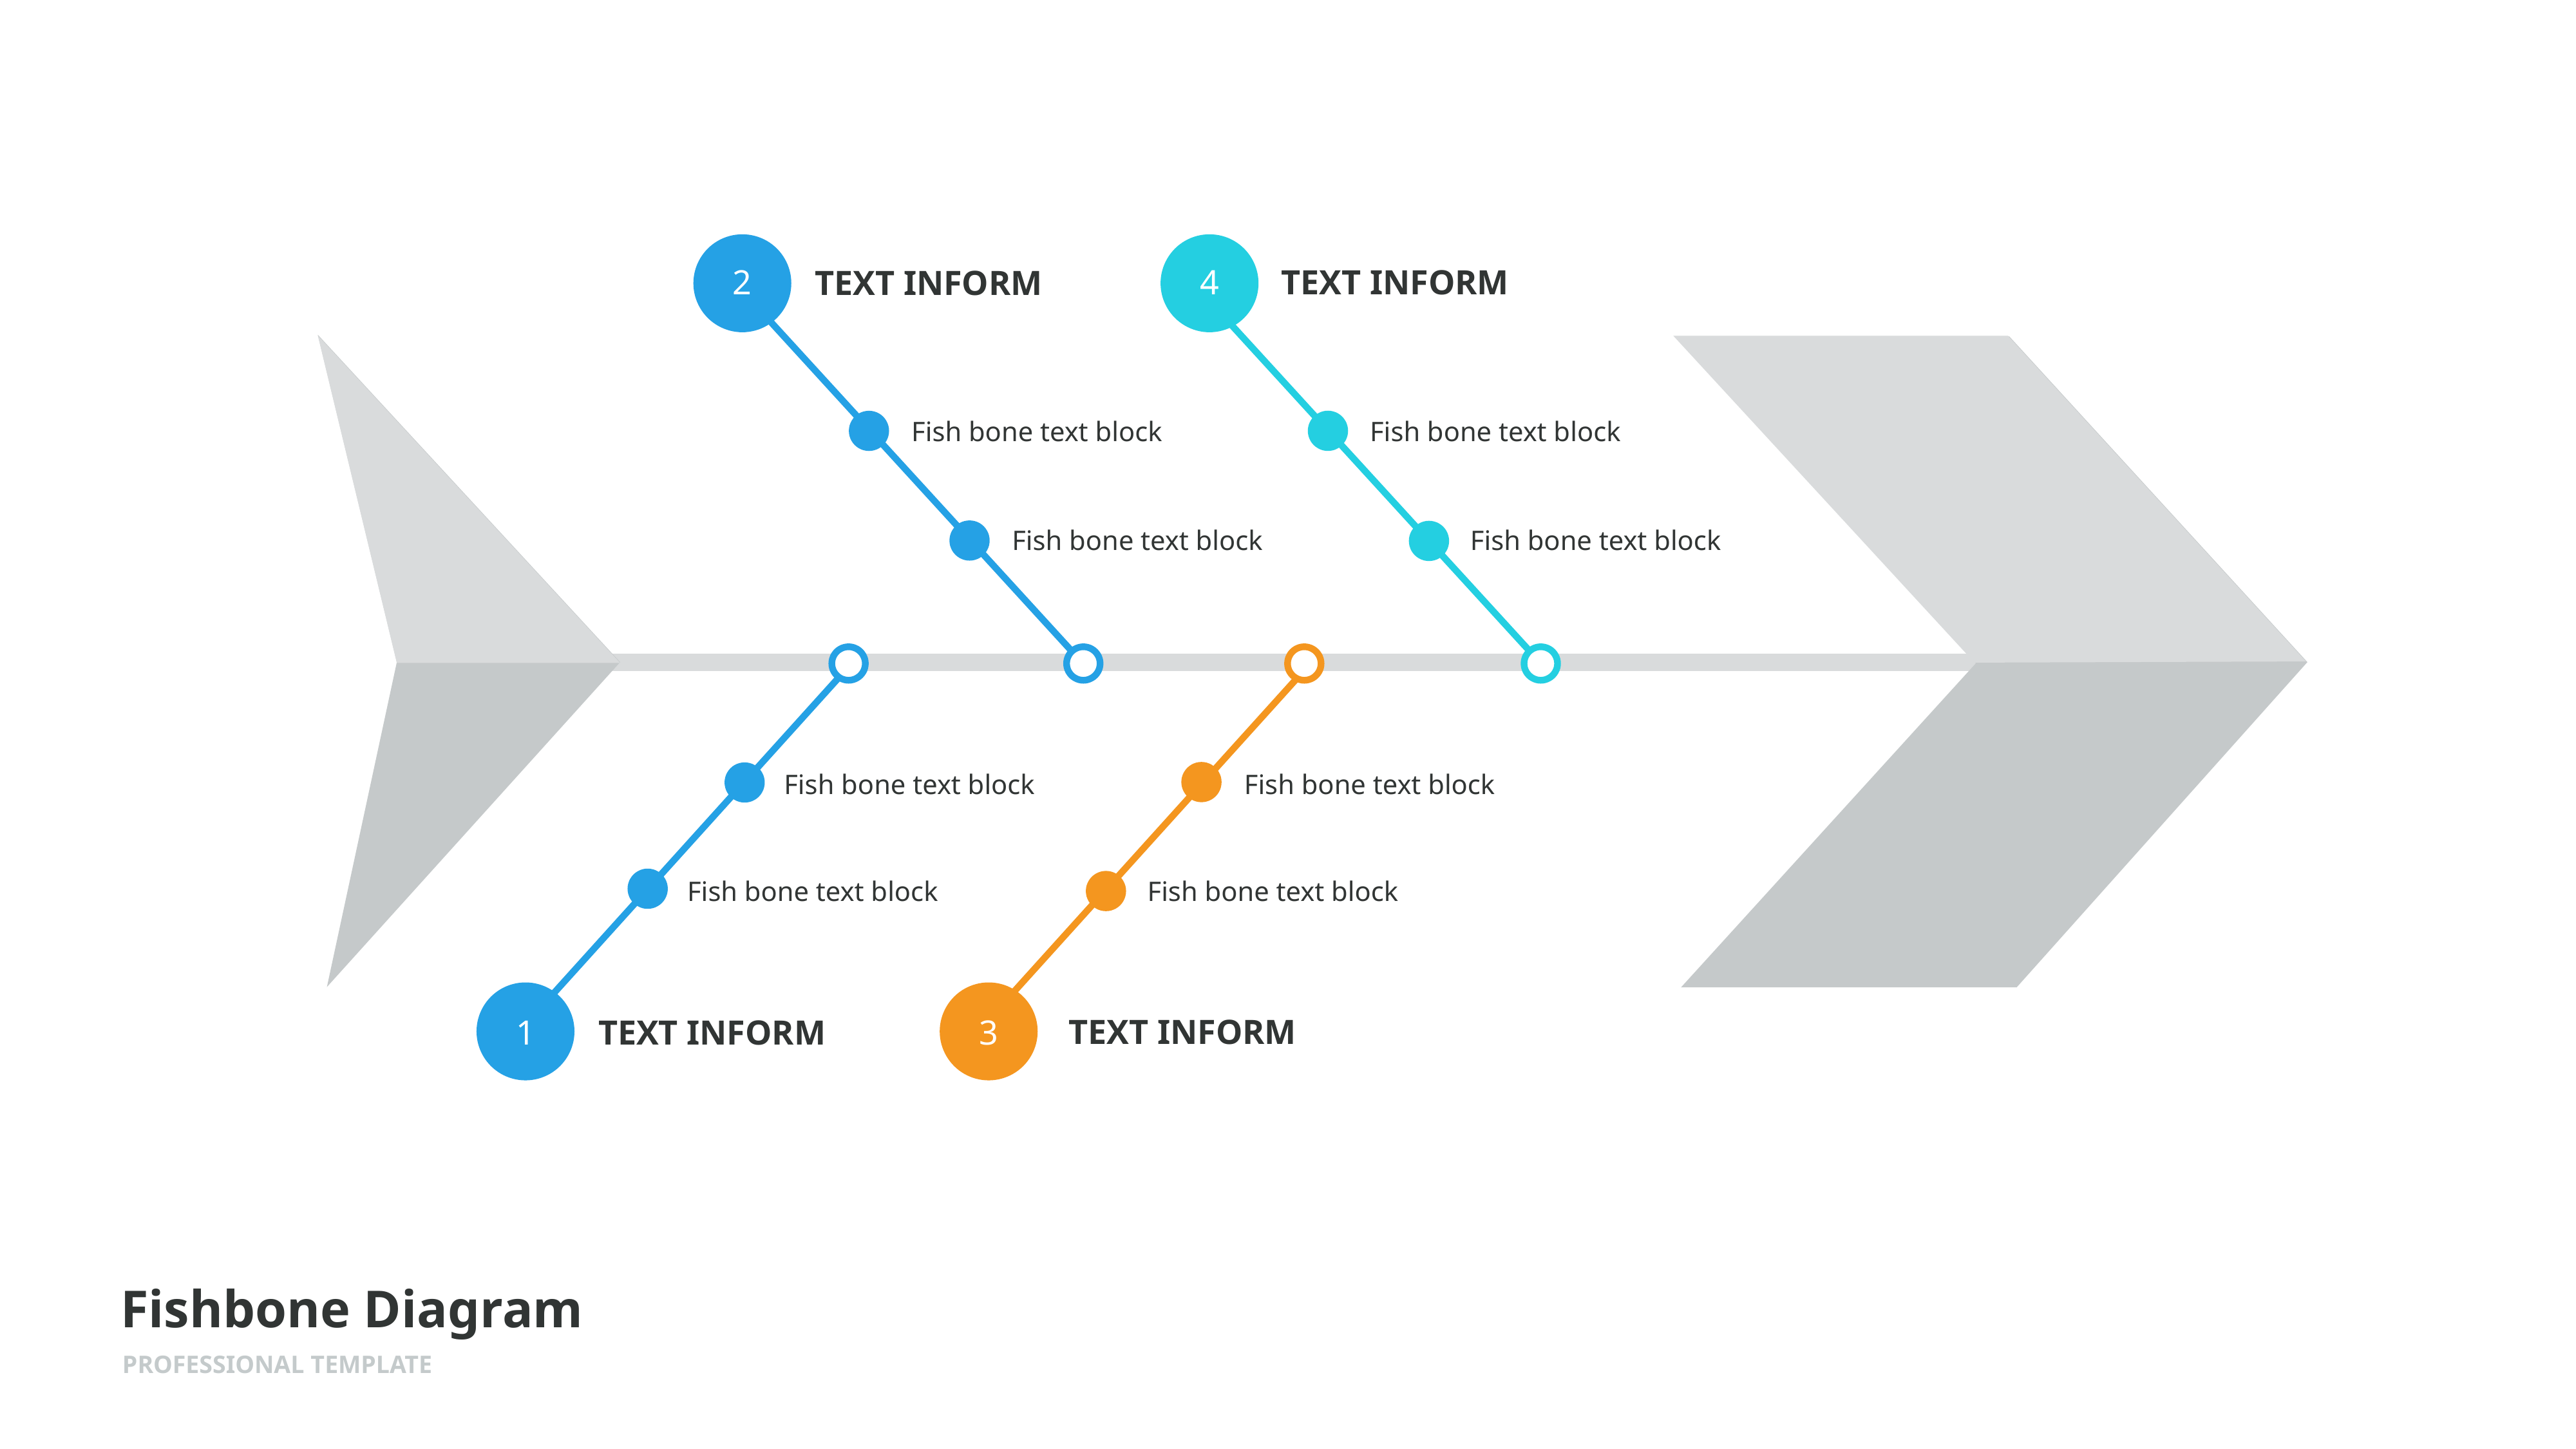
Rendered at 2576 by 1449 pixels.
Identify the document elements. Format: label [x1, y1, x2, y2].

text_box [317, 238, 2307, 1077]
